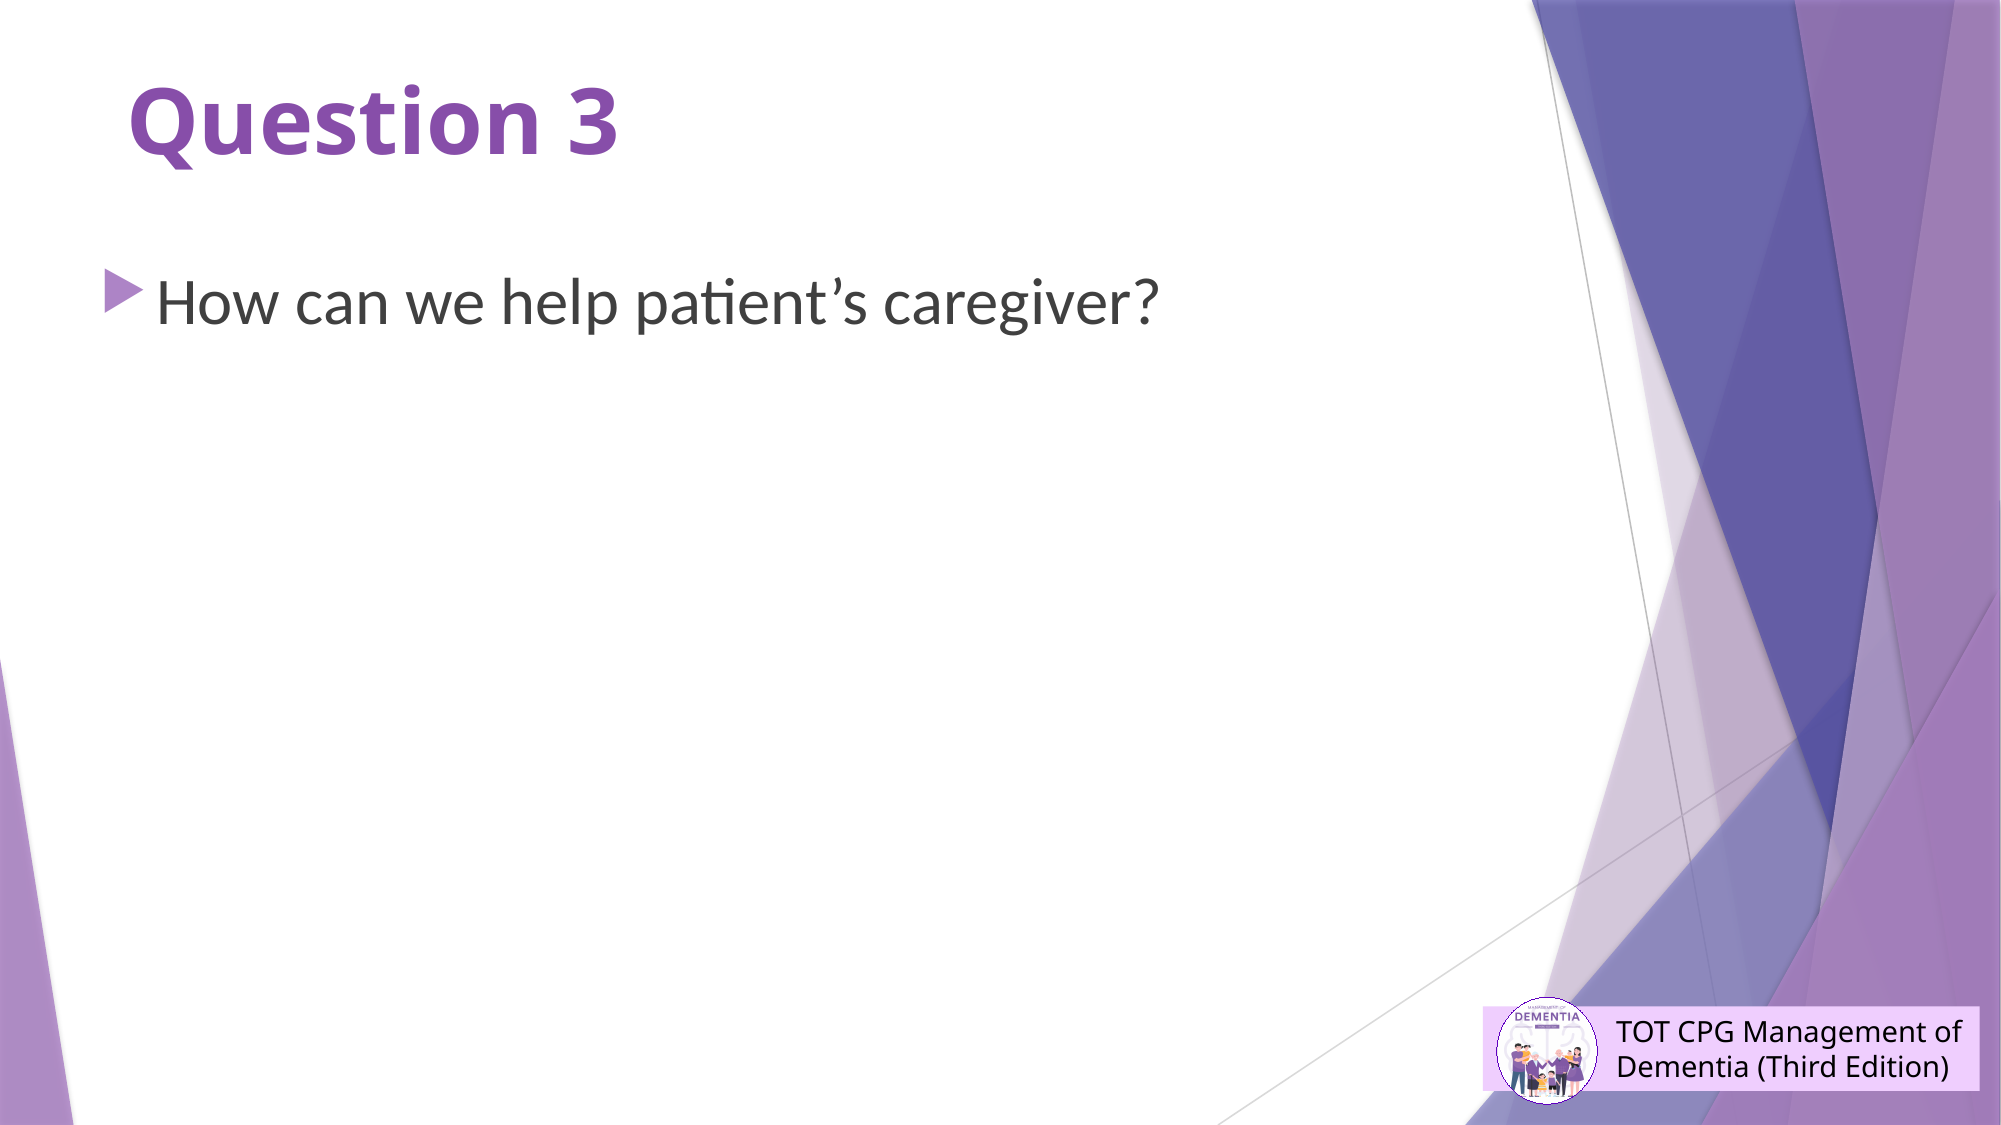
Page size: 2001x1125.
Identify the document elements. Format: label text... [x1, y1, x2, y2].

list How can we help patient’s caregiver? [84, 242, 1598, 1039]
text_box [1482, 996, 1981, 1105]
title Question 3 [111, 55, 1522, 242]
